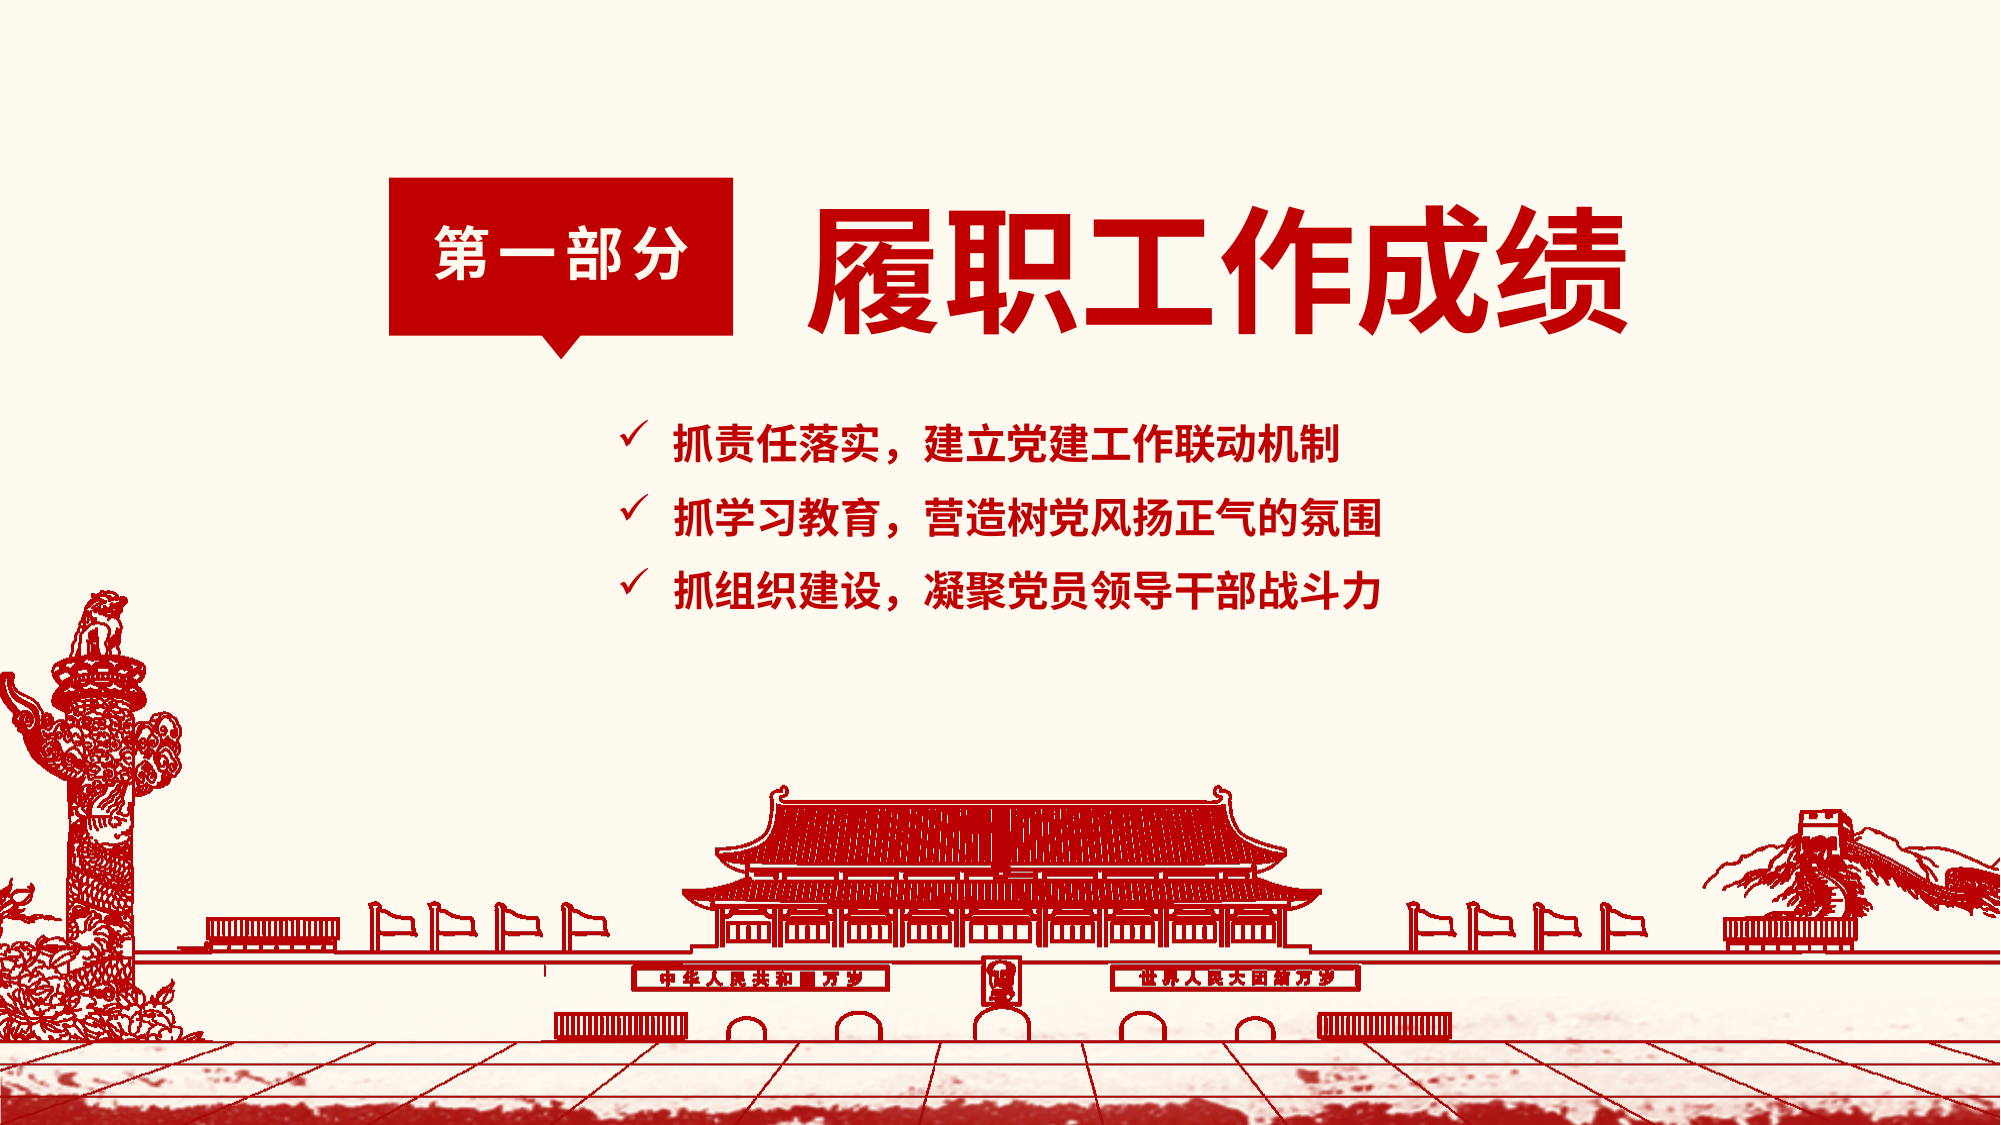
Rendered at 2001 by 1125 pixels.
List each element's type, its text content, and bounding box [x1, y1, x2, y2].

text_box 抓责任落实，建立党建工作联动机制 [1066, 410, 1356, 476]
text_box 抓责任落实，建立党建工作联动机制 [601, 410, 934, 476]
text_box 抓学习教育，营造树党风扬正气的氛围 [1066, 484, 1398, 550]
text_box 履职工作成绩 [790, 177, 934, 358]
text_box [389, 177, 734, 360]
picture [0, 62, 2000, 1125]
text_box 履职工作成绩 [1066, 177, 1646, 358]
text_box 抓组织建设，凝聚党员领导干部战斗力 [1066, 557, 1398, 590]
text_box 抓学习教育，营造树党风扬正气的氛围 [602, 484, 934, 550]
text_box 抓组织建设，凝聚党员领导干部战斗力 [602, 557, 934, 590]
